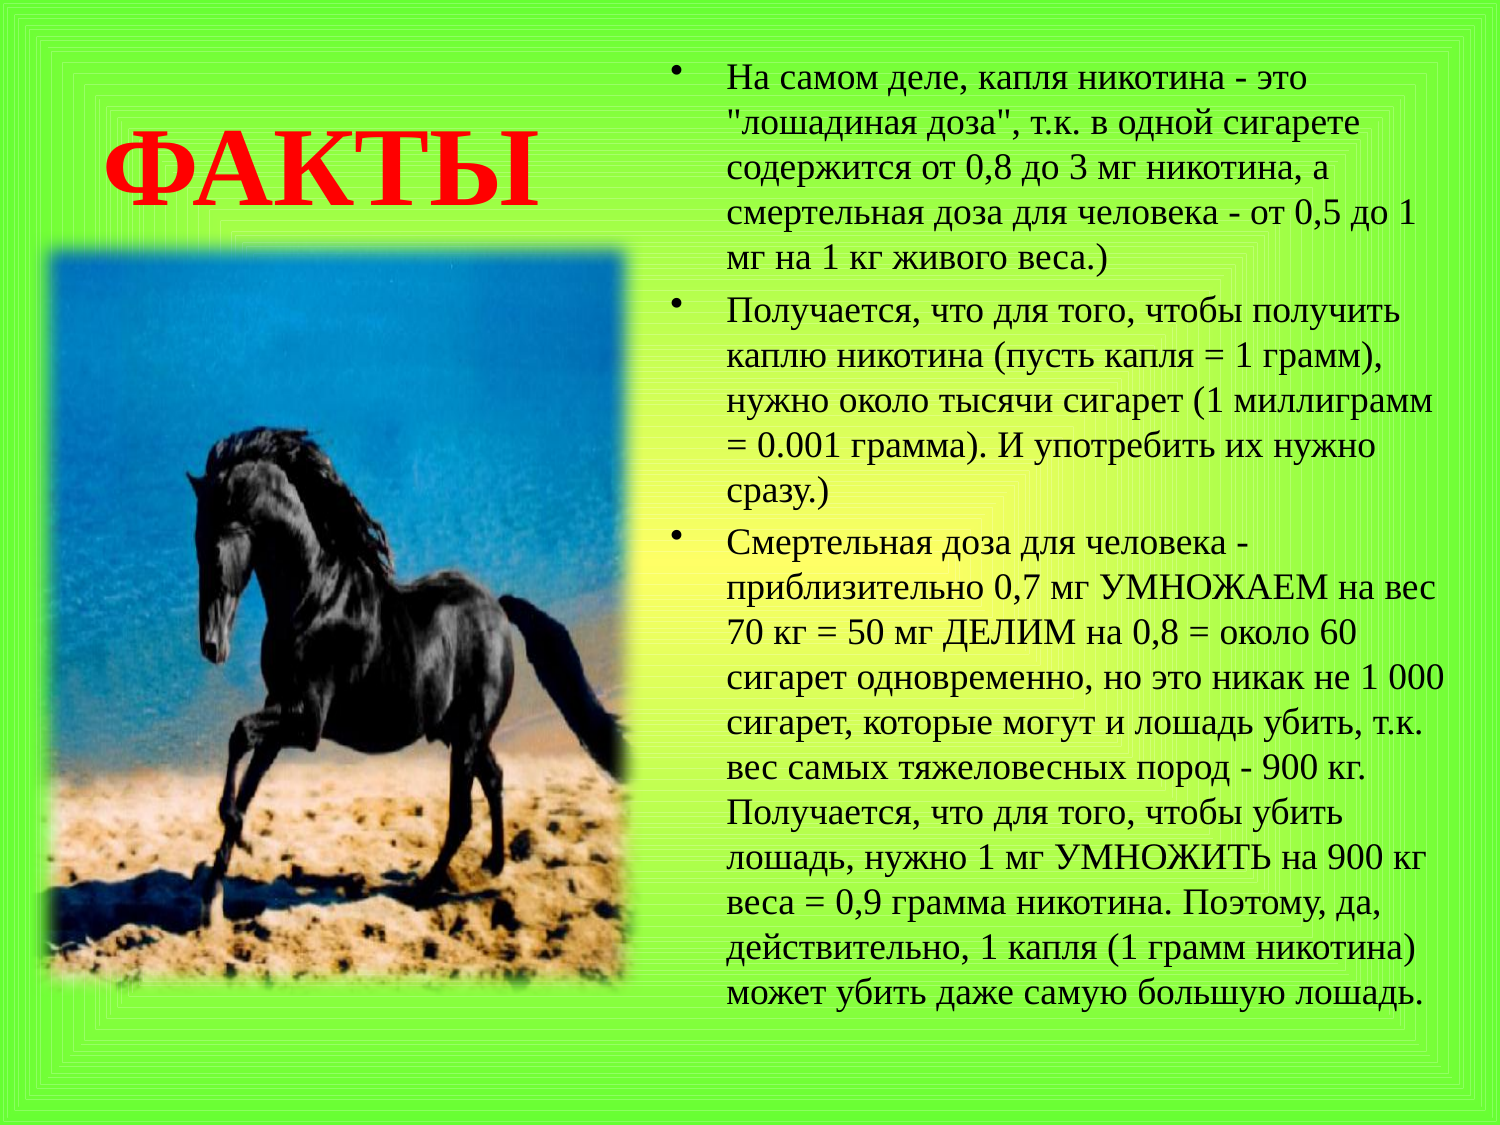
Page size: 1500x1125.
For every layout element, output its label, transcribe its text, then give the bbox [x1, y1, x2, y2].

picture [29, 231, 644, 998]
title ФАКТЫ [75, 44, 569, 230]
list На самом деле, капля никотина - это "лошадиная доза", т.к. в одной сигарете содержится от 0,8 до 3 мг никотина, а смертельная доза для человека - от 0,5 до 1 мг на 1 кг живого веса.) Получается, что для того, чтобы получить каплю никотина (пусть капля = 1 грамм), нужно около тысячи сигарет (1 миллиграмм = 0.001 грамма). И употребить их нужно сразу.) Смертельная доза для человека - приблизительно 0,7 мг УМНОЖАЕМ на вес 70 кг = 50 мг ДЕЛИМ на 0,8 = около 60 сигарет одновременно, но это никак не 1 000 сигарет, которые могут и лошадь убить, т.к. вес самых тяжеловесных пород - 900 кг. Получается, что для того, чтобы убить лошадь, нужно 1 мг УМНОЖИТЬ на 900 кг веса = 0,9 грамма никотина. Поэтому, да, действительно, 1 капля (1 грамм никотина) может убить даже самую большую лошадь. [655, 44, 1471, 1083]
